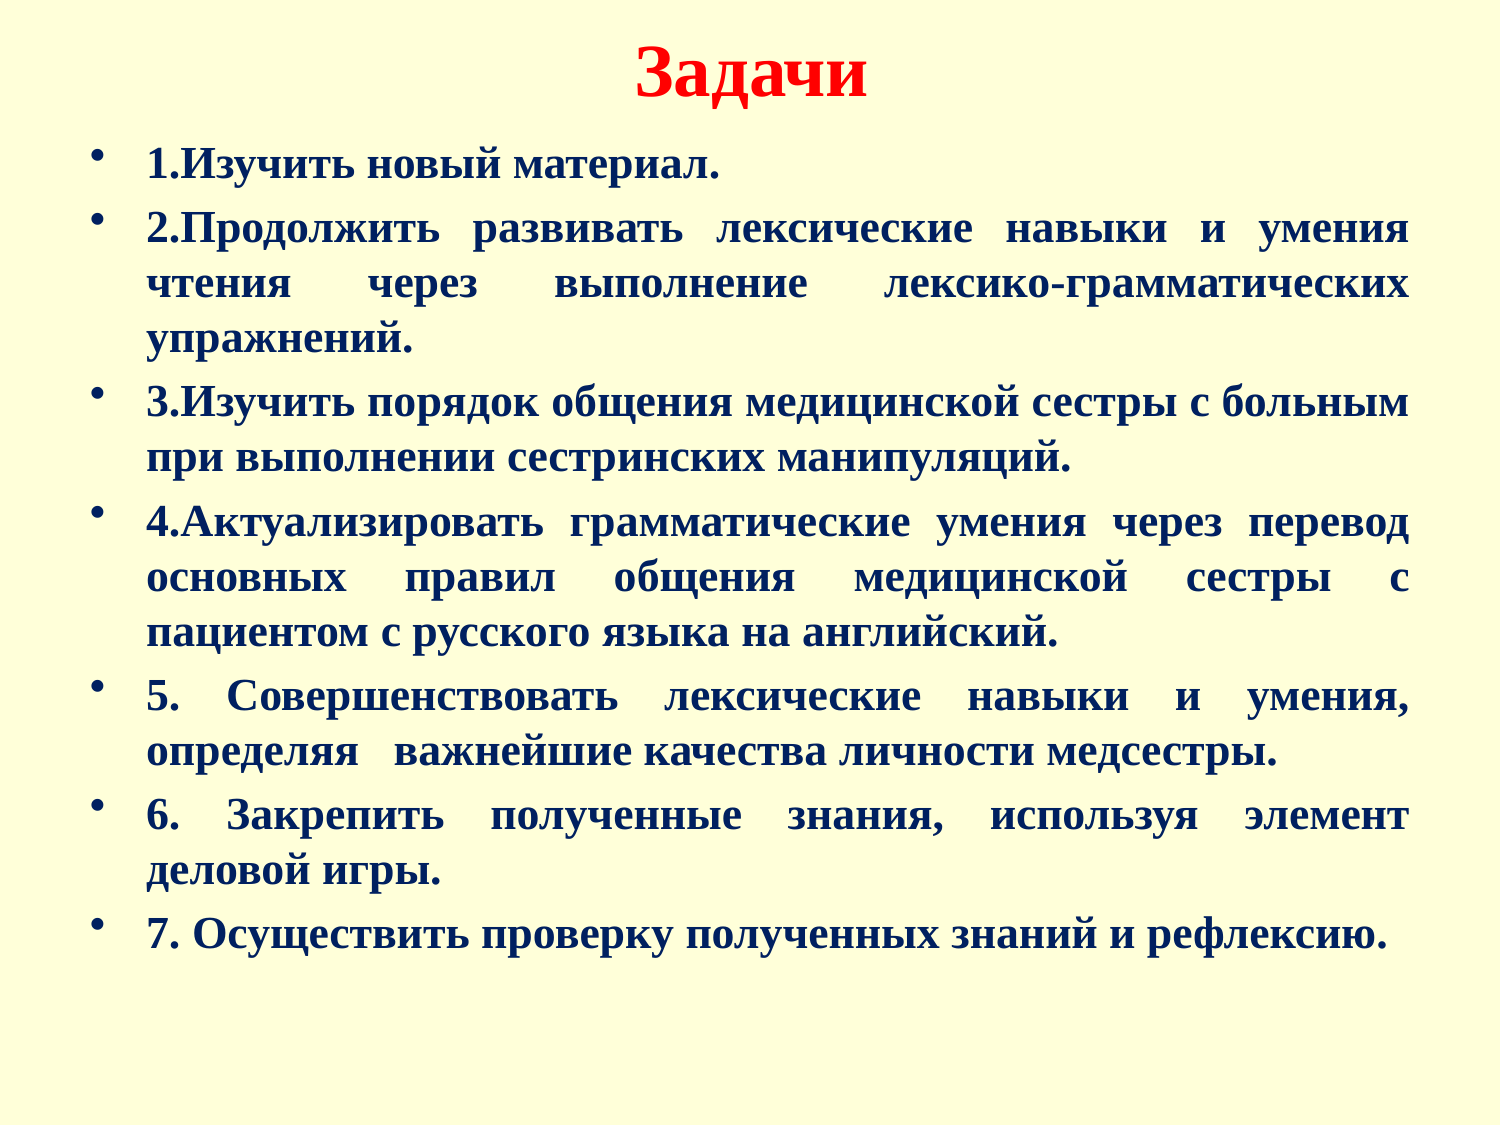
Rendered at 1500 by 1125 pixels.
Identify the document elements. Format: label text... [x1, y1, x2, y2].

title Задачи [76, 18, 1427, 114]
list 1.Изучить новый материал. 2.Продолжить развивать лексические навыки и умения чтения через выполнение лексико-грамматических упражнений. 3.Изучить порядок общения медицинской сестры с больным при выполнении сестринских манипуляций. 4.Актуализировать грамматические умения через перевод основных правил общения медицинской сестры с пациентом с русского языка на английский. 5. Совершенствовать лексические навыки и умения, определяя важнейшие качества личности медсестры. 6. Закрепить полученные знания, используя элемент деловой игры. 7. Осуществить проверку полученных знаний и рефлексию. [74, 125, 1426, 1083]
